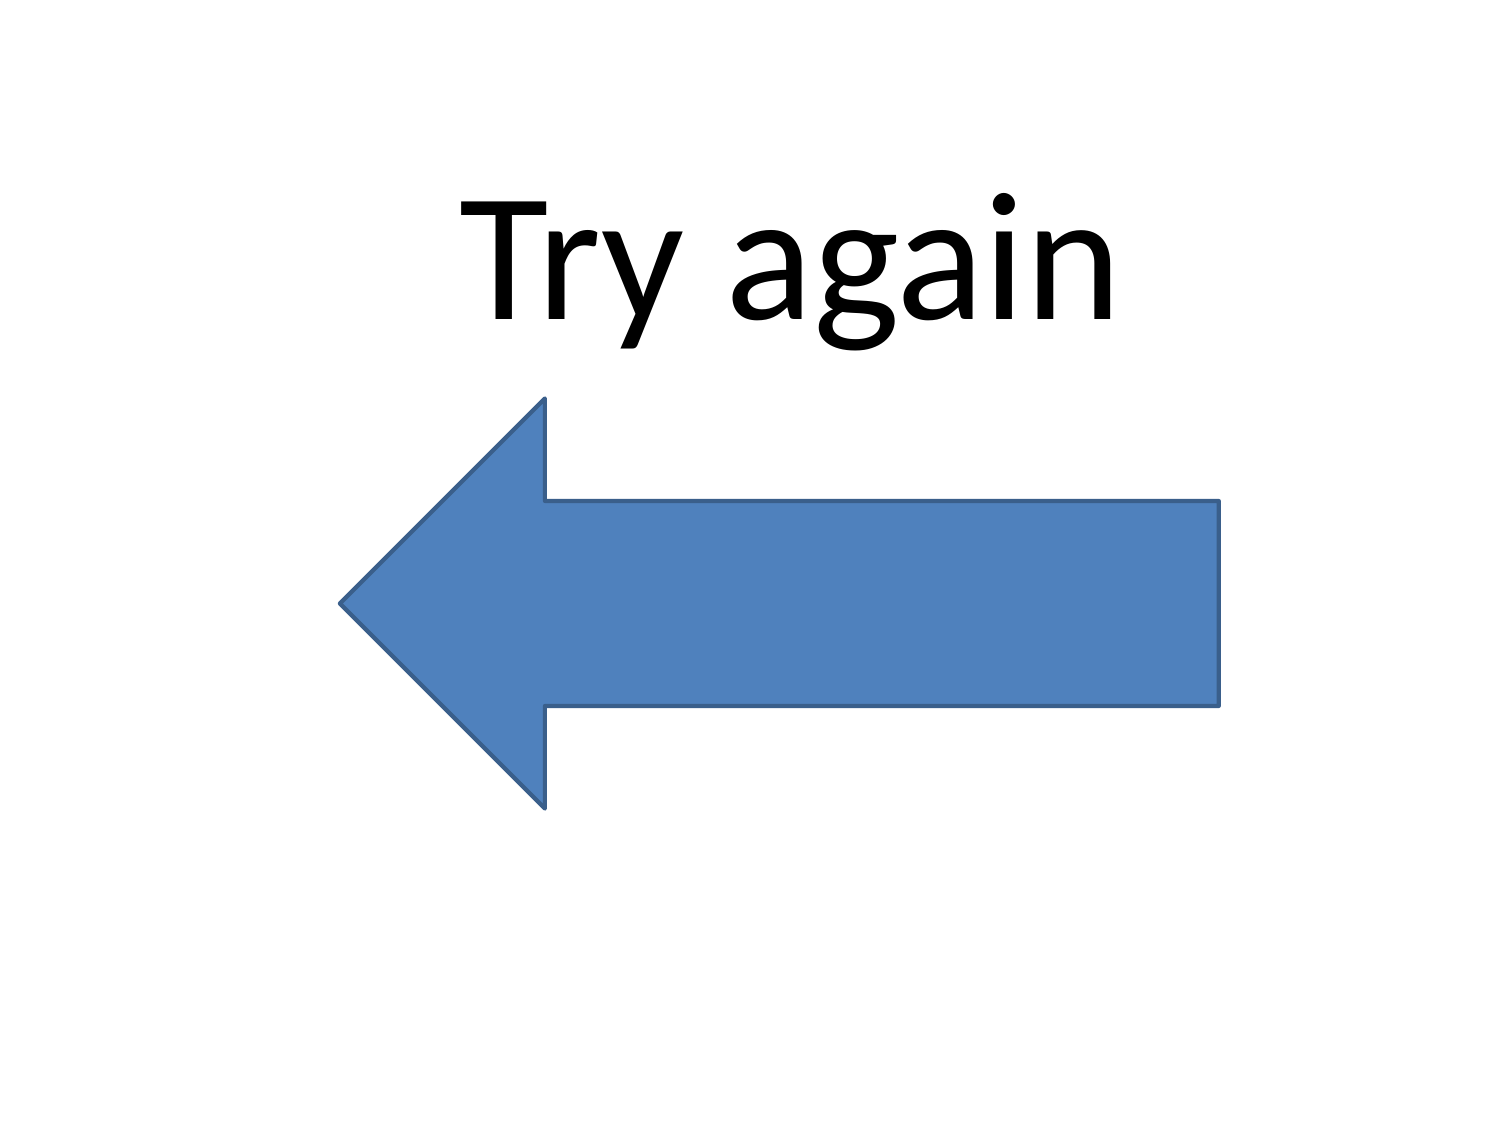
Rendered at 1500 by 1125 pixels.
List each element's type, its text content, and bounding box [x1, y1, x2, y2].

text_box Try again [257, 128, 1325, 364]
text_box [337, 396, 1221, 811]
